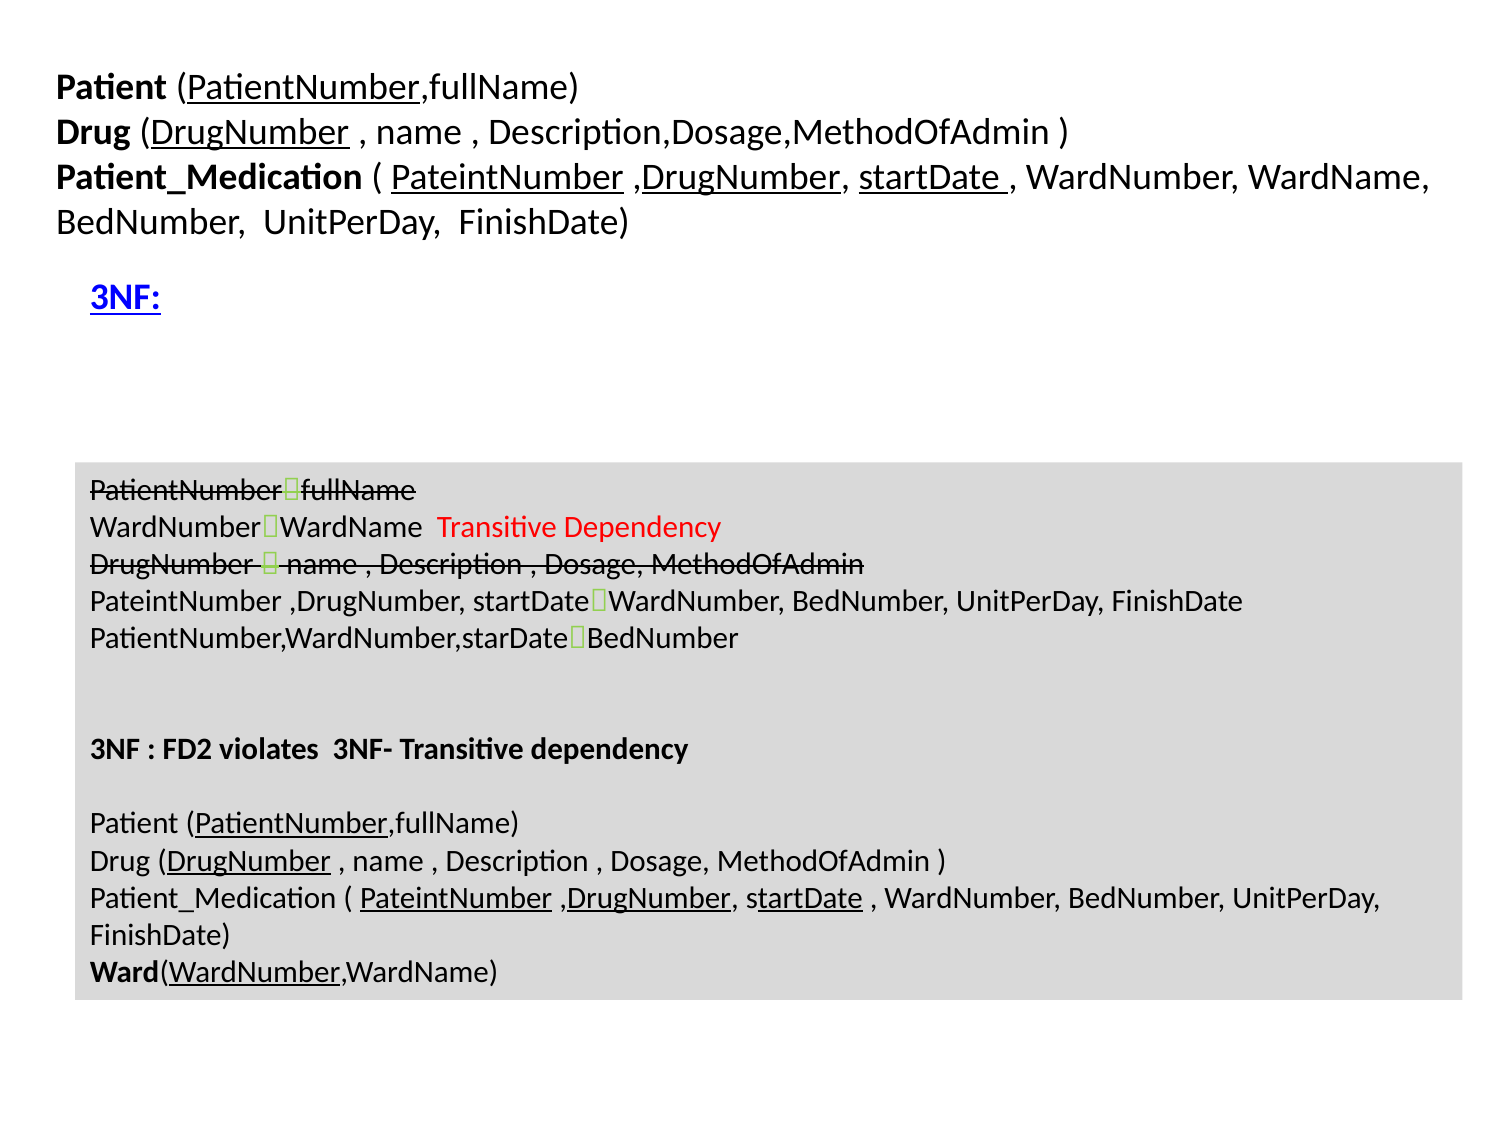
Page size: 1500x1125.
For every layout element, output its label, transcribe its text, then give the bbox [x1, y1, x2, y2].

text_box Patient (PatientNumber,fullName) Drug (DrugNumber , name , Description,Dosage,MethodOfAdmin ) Patient_Medication ( PateintNumber ,DrugNumber, startDate , WardNumber, WardName, BedNumber, UnitPerDay, FinishDate) [41, 54, 1500, 340]
text_box PatientNumberfullName WardNumberWardName Transitive Dependency DrugNumber  name , Description , Dosage, MethodOfAdmin PateintNumber ,DrugNumber, startDateWardNumber, BedNumber, UnitPerDay, FinishDate PatientNumber,WardNumber,starDateBedNumber 3NF : FD2 violates 3NF- Transitive dependency Patient (PatientNumber,fullName) Drug (DrugNumber , name , Description , Dosage, MethodOfAdmin ) Patient_Medication ( PateintNumber ,DrugNumber, startDate , WardNumber, BedNumber, UnitPerDay, FinishDate) Ward(WardNumber,WardName) [75, 462, 1463, 1000]
text_box 3NF: [74, 340, 1425, 1063]
